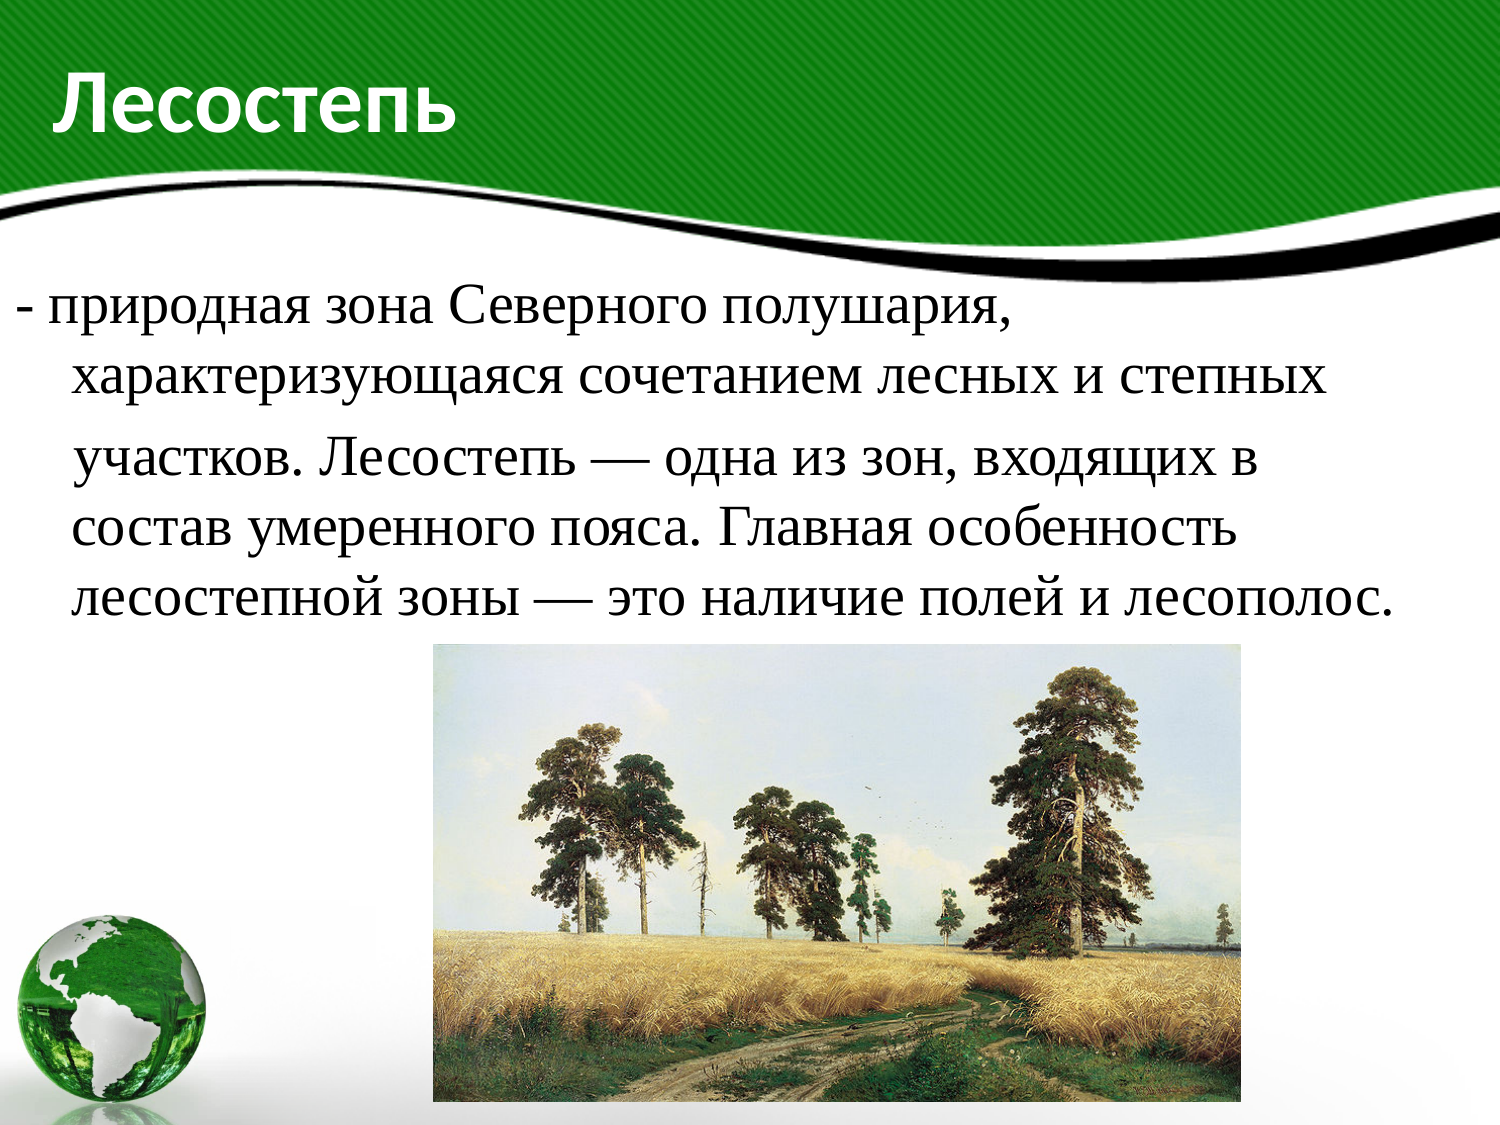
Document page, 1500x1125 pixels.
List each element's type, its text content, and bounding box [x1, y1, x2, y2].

title Лесостепь [37, 8, 1463, 183]
picture [0, 0, 1500, 257]
list - природная зона Северного полушария, характеризующаяся сочетанием лесных и степных участков. Лесостепь — одна из зон, входящих в состав умеренного пояса. Главная особенность лесостепной зоны — это наличие полей и лесополос. [0, 257, 1500, 961]
picture [0, 644, 1500, 1125]
